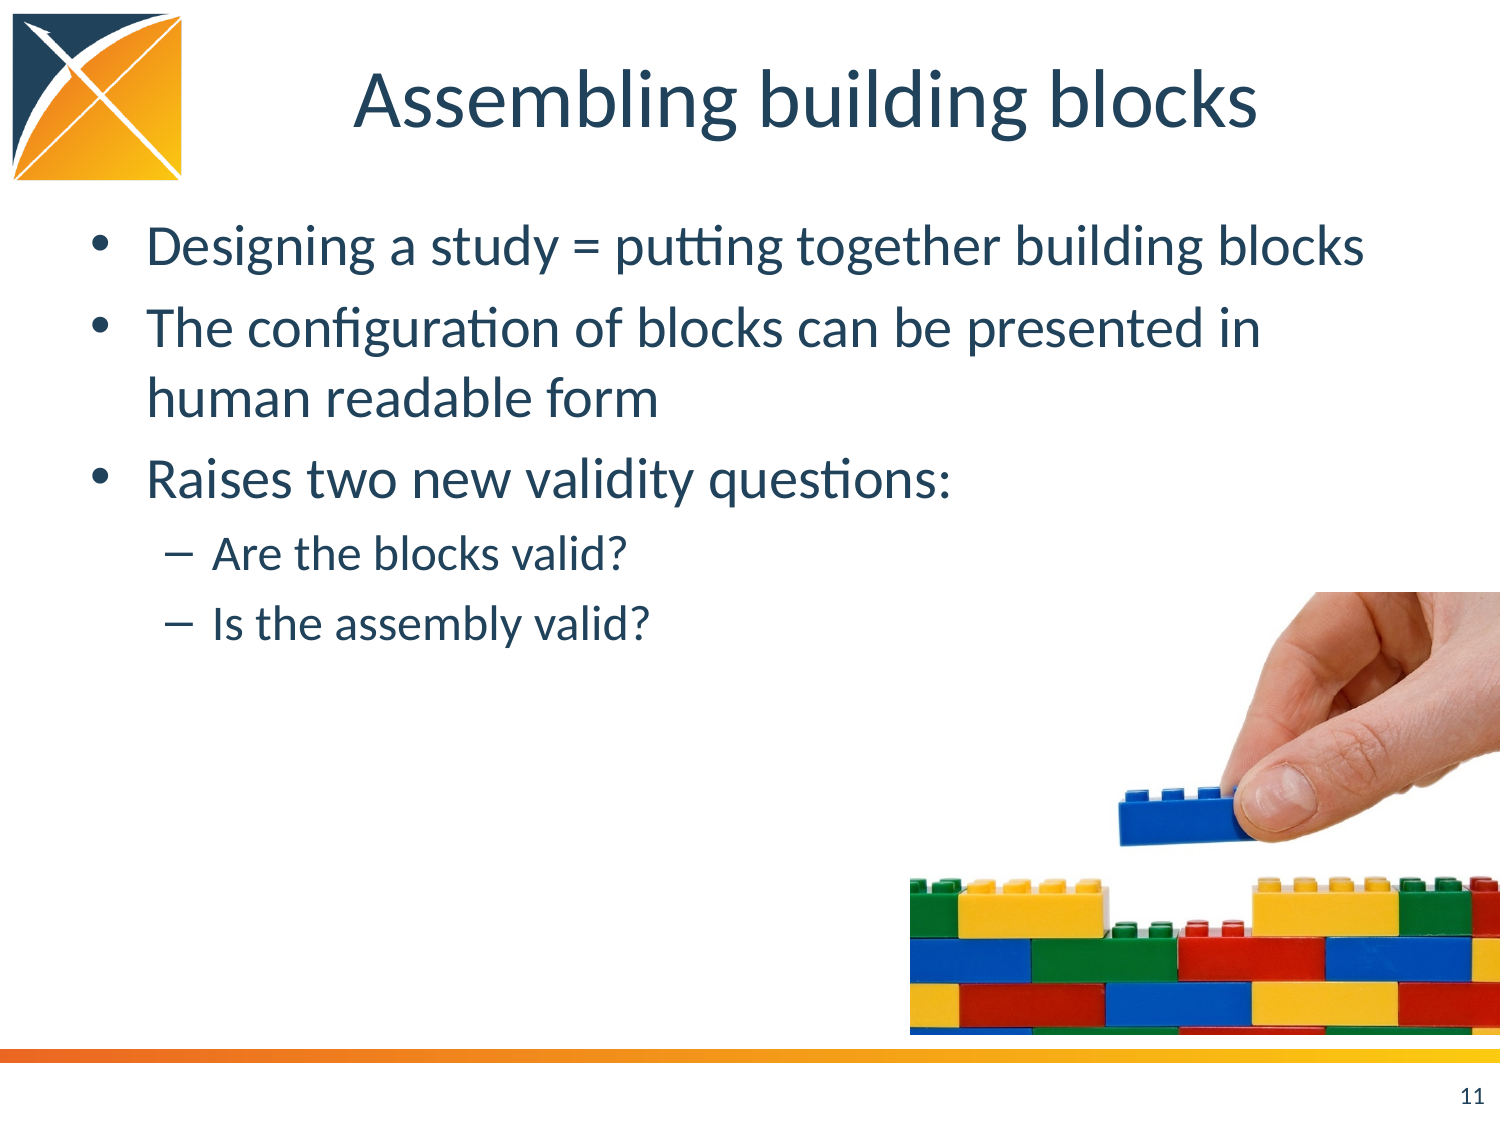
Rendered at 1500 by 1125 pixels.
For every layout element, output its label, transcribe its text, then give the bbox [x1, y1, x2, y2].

list Designing a study = putting together building blocks The configuration of blocks can be presented in human readable form Raises two new validity questions: Are the blocks valid? Is the assembly valid? [75, 200, 1425, 1005]
picture [910, 592, 1500, 1036]
title Assembling building blocks [187, 24, 1425, 163]
picture [0, 0, 206, 200]
slide_number 11 [1149, 1065, 1500, 1125]
